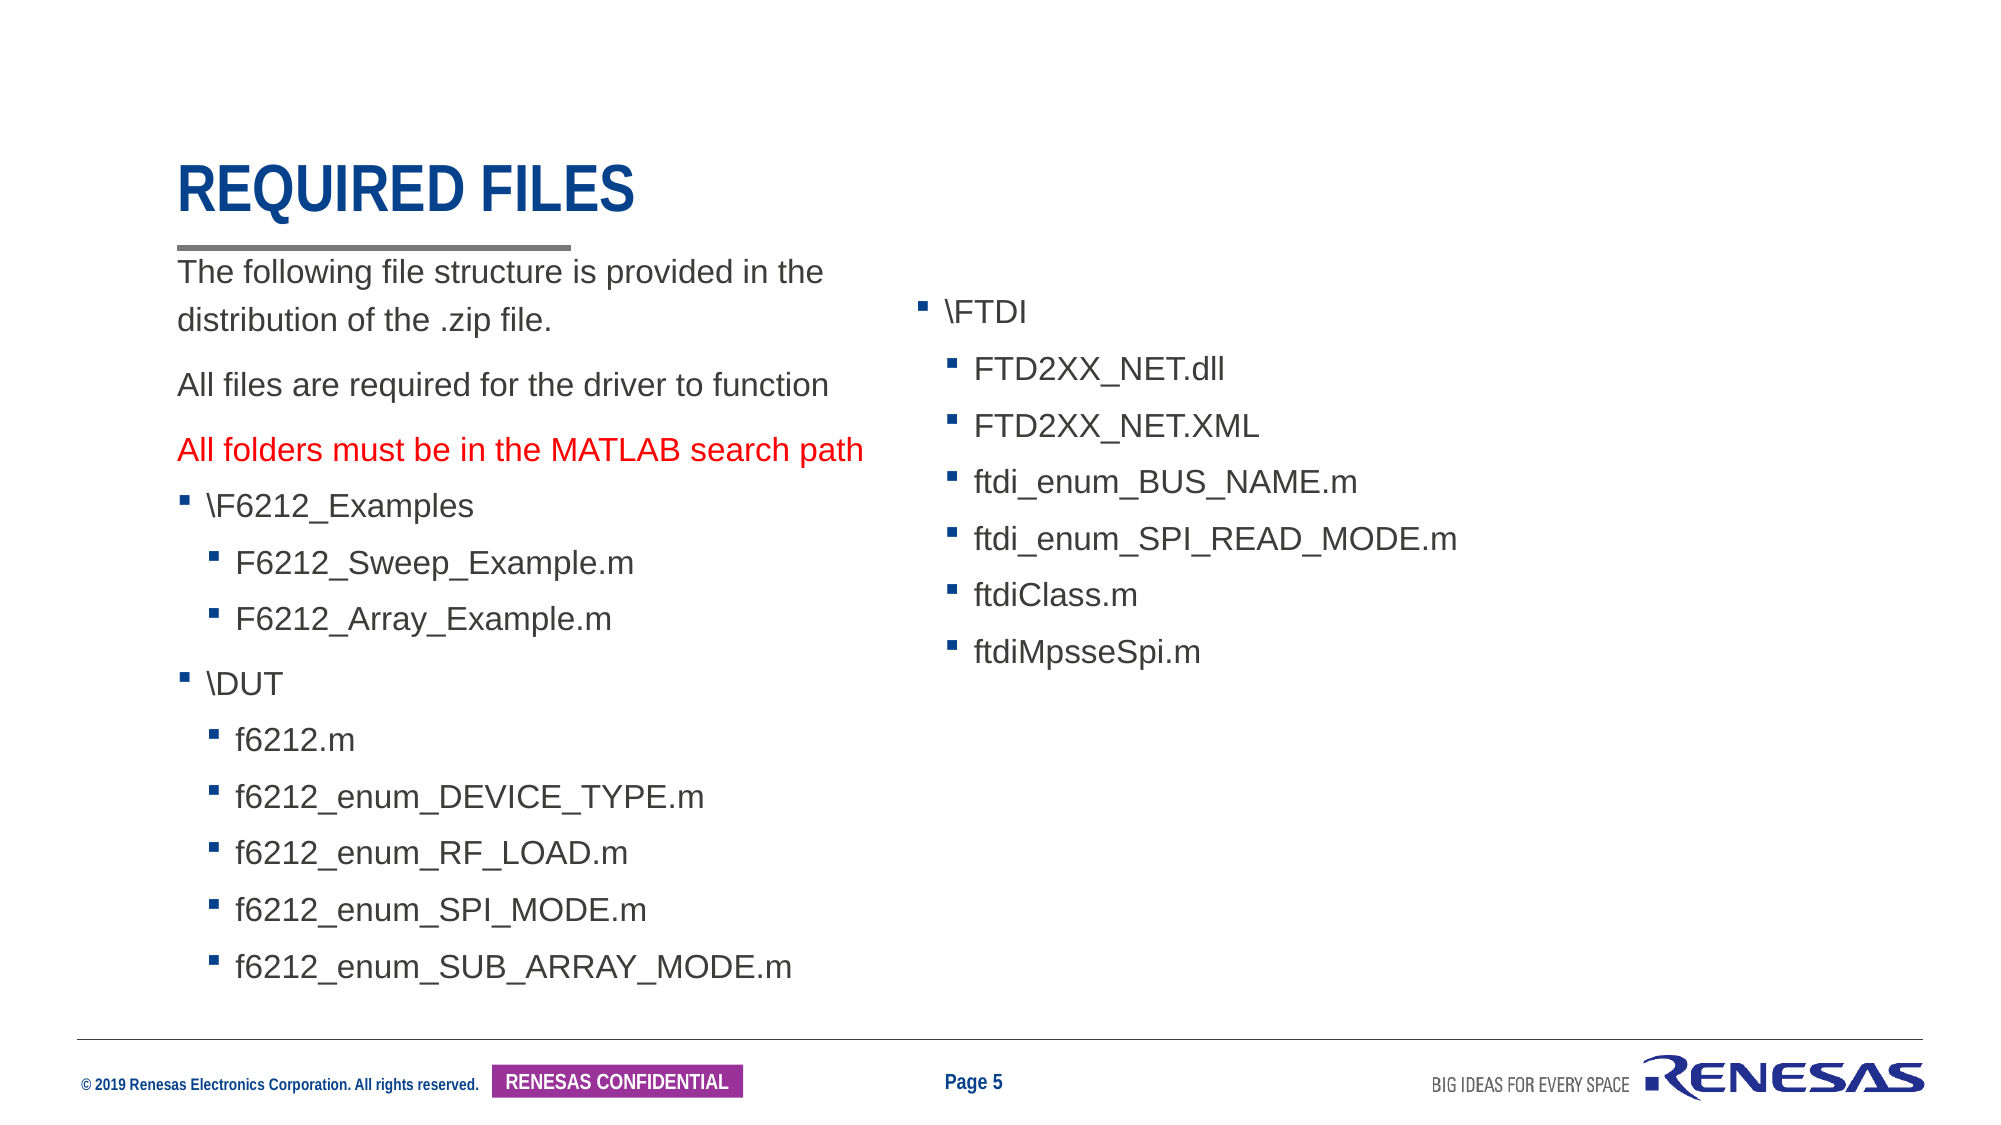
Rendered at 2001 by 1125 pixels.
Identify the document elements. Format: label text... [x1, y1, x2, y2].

title Required Files [177, 151, 1654, 227]
list The following file structure is provided in the distribution of the .zip file. All files are required for the driver to function All folders must be in the MATLAB search path \F6212_Examples F6212_Sweep_Example.m F6212_Array_Example.m \DUT f6212.m f6212_enum_DEVICE_TYPE.m f6212_enum_RF_LOAD.m f6212_enum_SPI_MODE.m f6212_enum_SUB_ARRAY_MODE.m \FTDI FTD2XX_NET.dll FTD2XX_NET.XML ftdi_enum_BUS_NAME.m ftdi_enum_SPI_READ_MODE.m ftdiClass.m ftdiMpsseSpi.m [177, 242, 1654, 1053]
picture [1425, 1049, 1933, 1106]
slide_number Page 5 [944, 1067, 1056, 1095]
